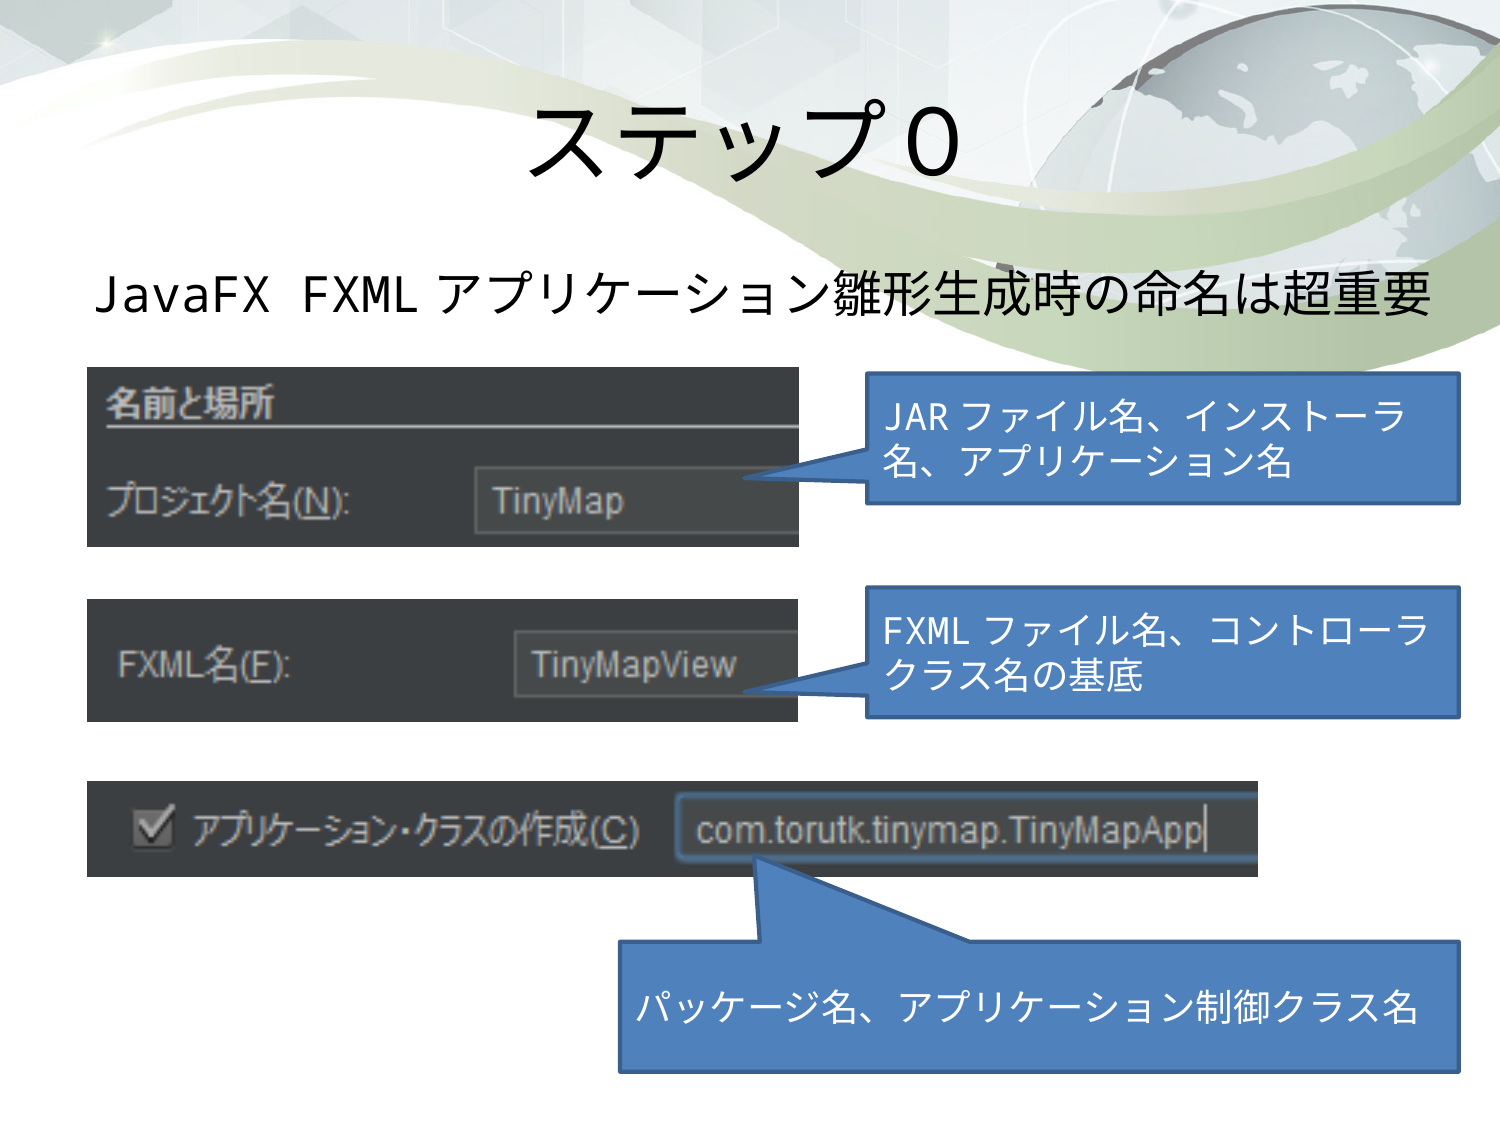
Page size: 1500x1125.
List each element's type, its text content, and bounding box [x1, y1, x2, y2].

title ステップ０ [75, 45, 1425, 233]
text_box JARファイル名、インストーラ名、アプリケーション名 [804, 371, 1461, 506]
picture [86, 366, 799, 547]
picture [86, 599, 799, 722]
text_box JavaFX FXMLアプリケーション雛形生成時の命名は超重要 [76, 255, 1448, 330]
text_box パッケージ名、アプリケーション制御クラス名 [617, 885, 1461, 1074]
text_box FXMLファイル名、コントローラクラス名の基底 [803, 585, 1461, 720]
picture [86, 781, 1259, 877]
